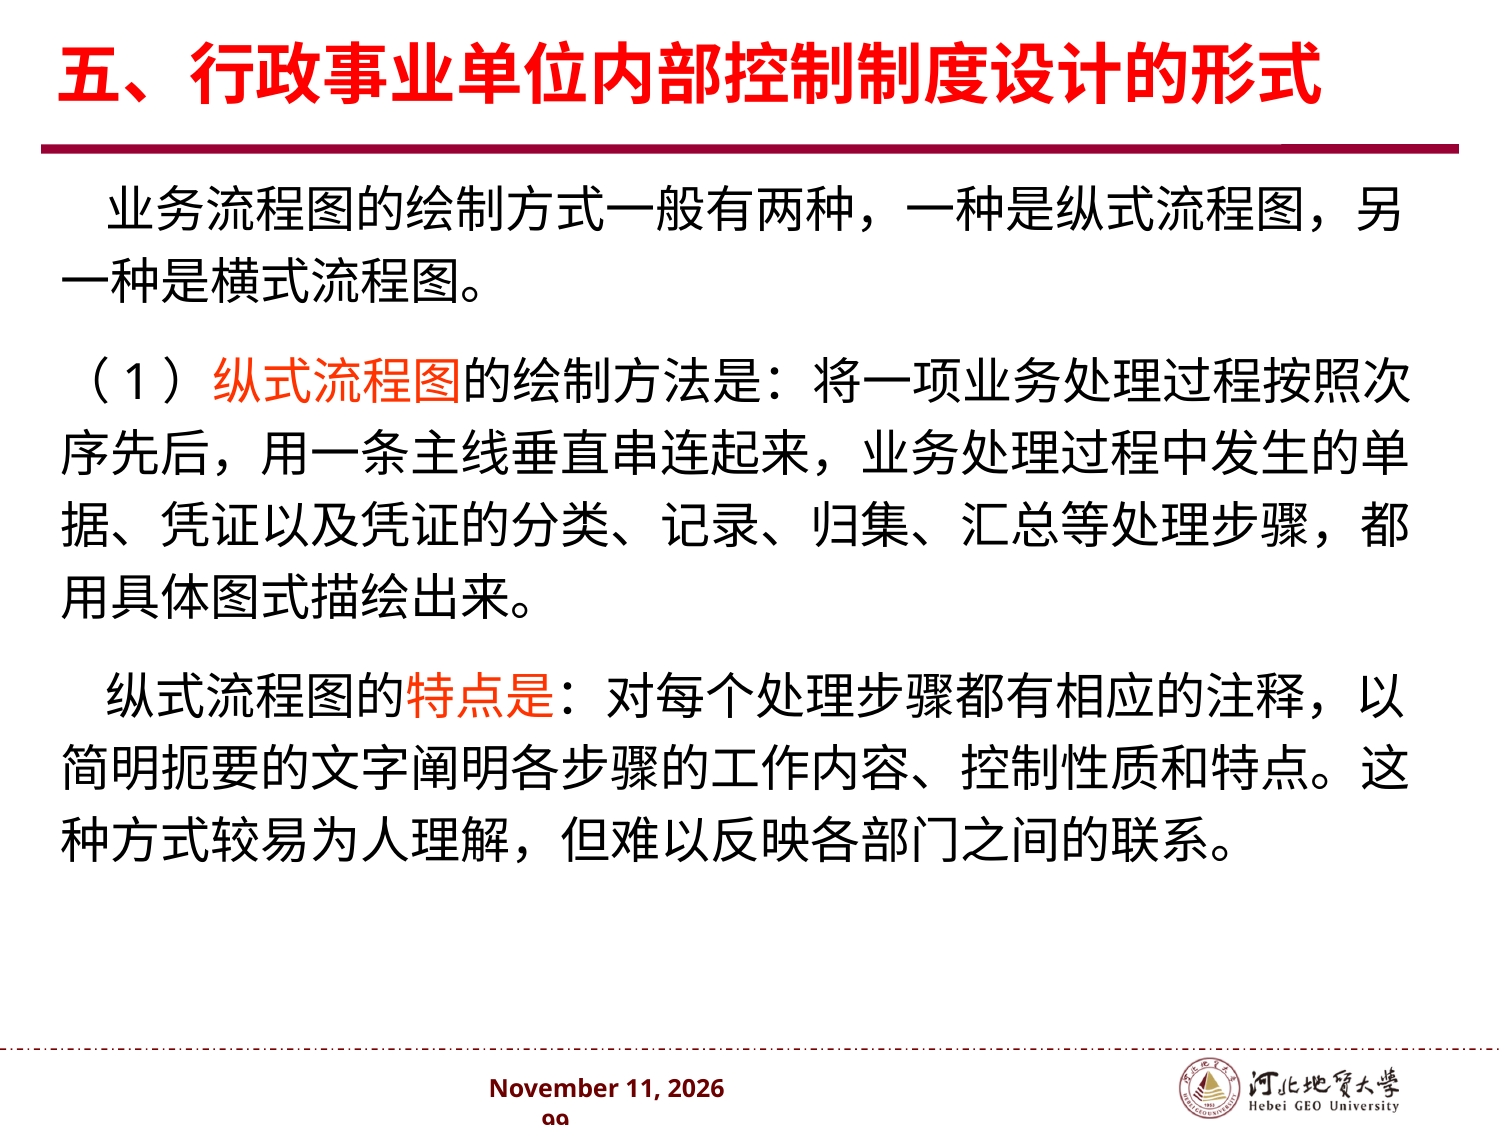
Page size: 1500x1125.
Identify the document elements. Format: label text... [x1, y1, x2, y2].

picture [1159, 1049, 1420, 1125]
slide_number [473, 1064, 990, 1109]
title 五、行政事业单位内部控制制度设计的形式 [40, 18, 1460, 126]
text_box 业务流程图的绘制方式一般有两种，一种是纵式流程图，另一种是横式流程图。 （1）纵式流程图的绘制方法是：将一项业务处理过程按照次序先后，用一条主线垂直串连起来，业务处理过程中发生的单据、凭证以及凭证的分类、记录、归集、汇总等处理步骤，都用具体图式描绘出来。 纵式流程图的特点是：对每个处理步骤都有相应的注释，以简明扼要的文字阐明各步骤的工作内容、控制性质和特点。这种方式较易为人理解，但难以反映各部门之间的联系。 [60, 165, 1454, 1035]
